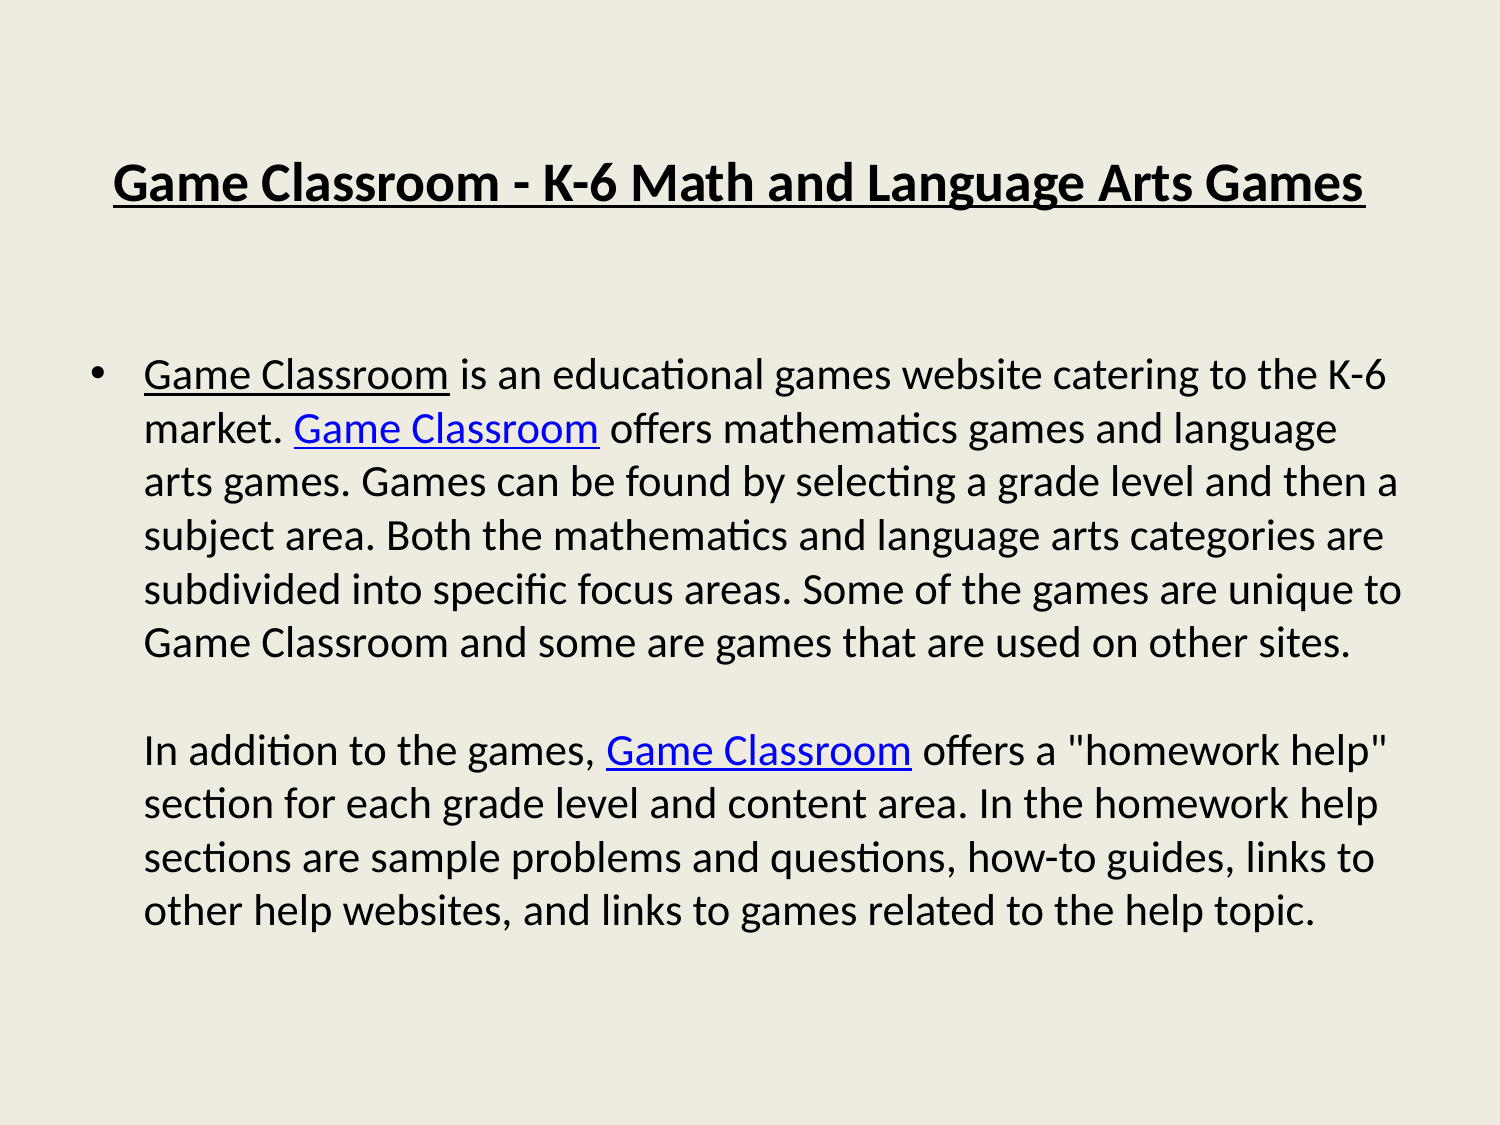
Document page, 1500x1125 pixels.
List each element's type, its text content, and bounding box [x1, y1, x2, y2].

list Game Classroom is an educational games website catering to the K-6 market. Game Classroom offers mathematics games and language arts games. Games can be found by selecting a grade level and then a subject area. Both the mathematics and language arts categories are subdivided into specific focus areas. Some of the games are unique to Game Classroom and some are games that are used on other sites. In addition to the games, Game Classroom offers a "homework help" section for each grade level and content area. In the homework help sections are sample problems and questions, how-to guides, links to other help websites, and links to games related to the help topic. [75, 337, 1425, 1088]
title Game Classroom - K-6 Math and Language Arts Games [75, 137, 1425, 288]
